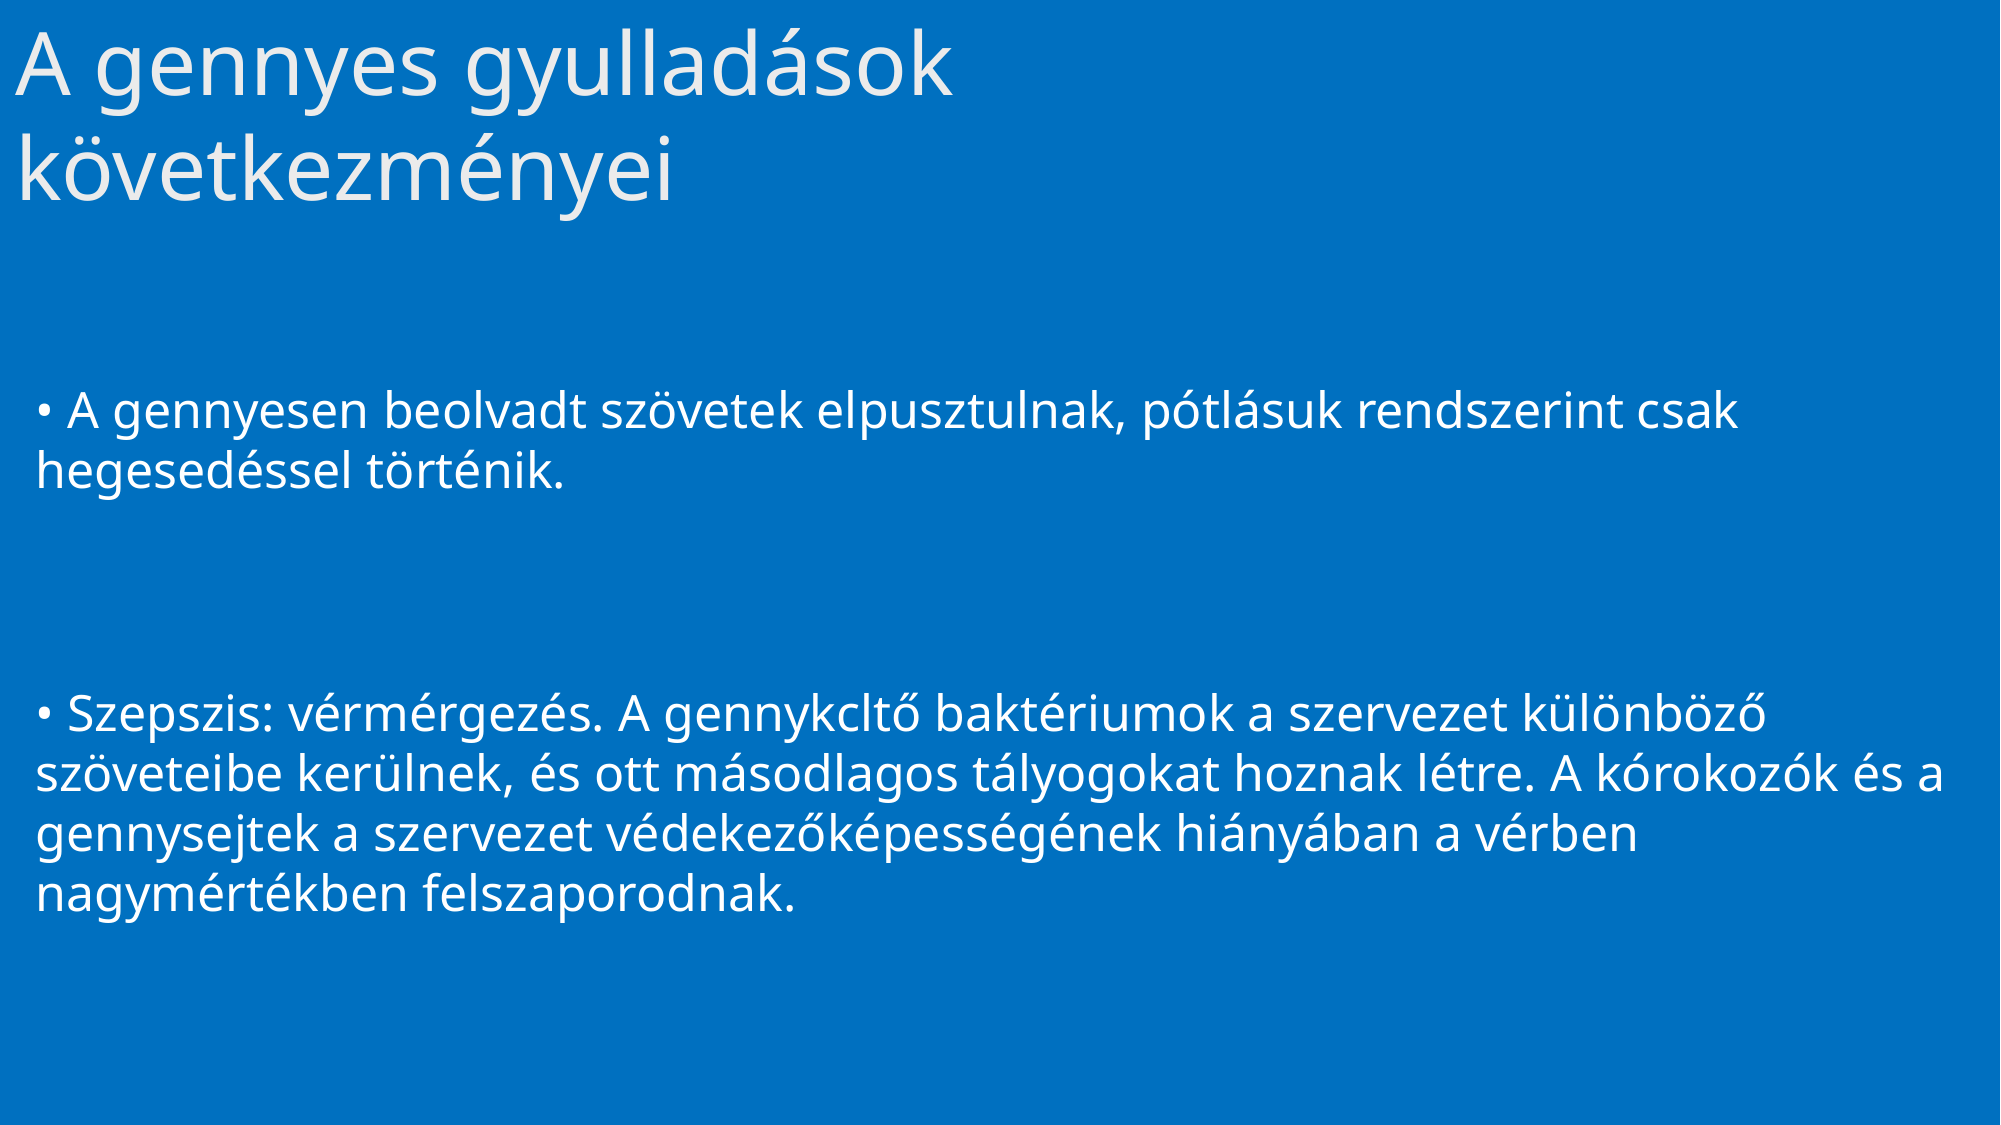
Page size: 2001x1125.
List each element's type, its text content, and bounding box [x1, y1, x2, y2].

title A gennyes gyulladások következményei [0, 0, 1543, 230]
list • A gennyesen beolvadt szövetek elpusztulnak, pótlásuk rendszerint csak hegesedéssel történik. • Szepszis: vérmérgezés. A gennykcltő baktériumok a szervezet különböző szöveteibe kerülnek, és ott másodlagos tályogokat hoznak létre. A kórokozók és a gennysejtek a szervezet védekezőképességének hiányában a vérben nagymértékben felszaporodnak. [20, 229, 1973, 1094]
